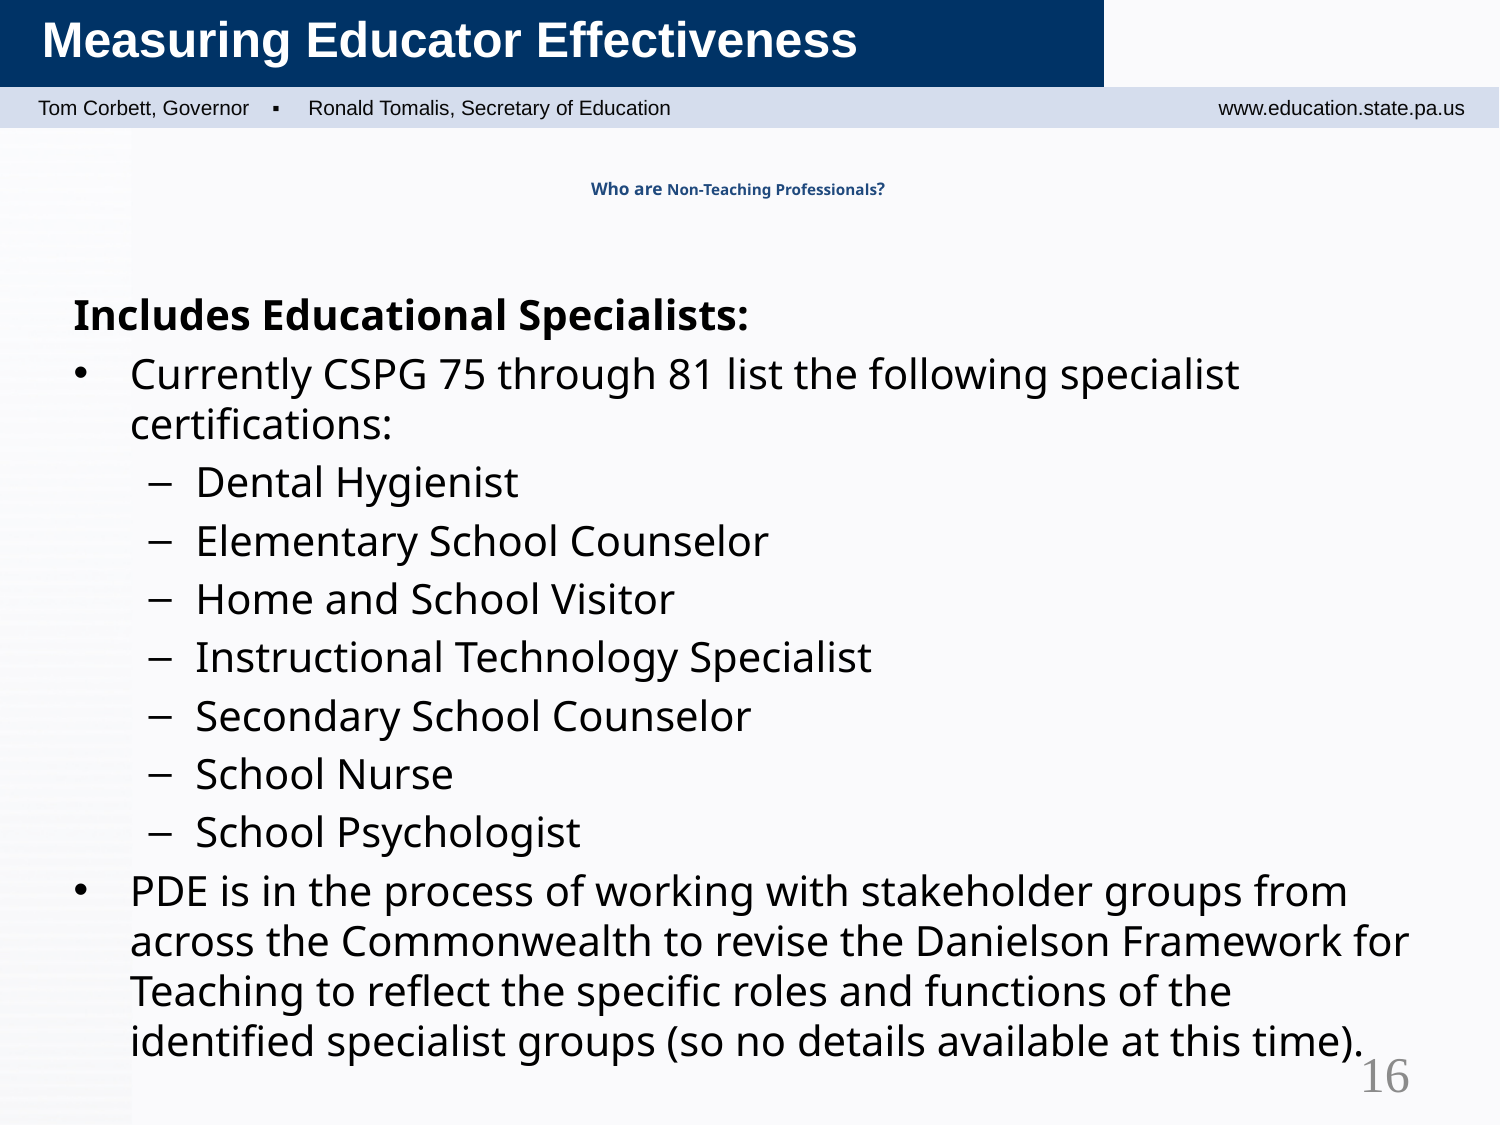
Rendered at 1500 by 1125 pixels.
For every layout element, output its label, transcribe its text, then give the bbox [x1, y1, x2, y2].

list Includes Educational Specialists: Currently CSPG 75 through 81 list the following specialist certifications: Dental Hygienist Elementary School Counselor Home and School Visitor Instructional Technology Specialist Secondary School Counselor School Nurse School Psychologist PDE is in the process of working with stakeholder groups from across the Commonwealth to revise the Danielson Framework for Teaching to reflect the specific roles and functions of the identified specialist groups (so no details available at this time). [58, 281, 1431, 1041]
slide_number 16 [1074, 1042, 1425, 1103]
picture [0, 0, 1500, 1125]
title Who are Non-Teaching Professionals? [45, 139, 1431, 229]
